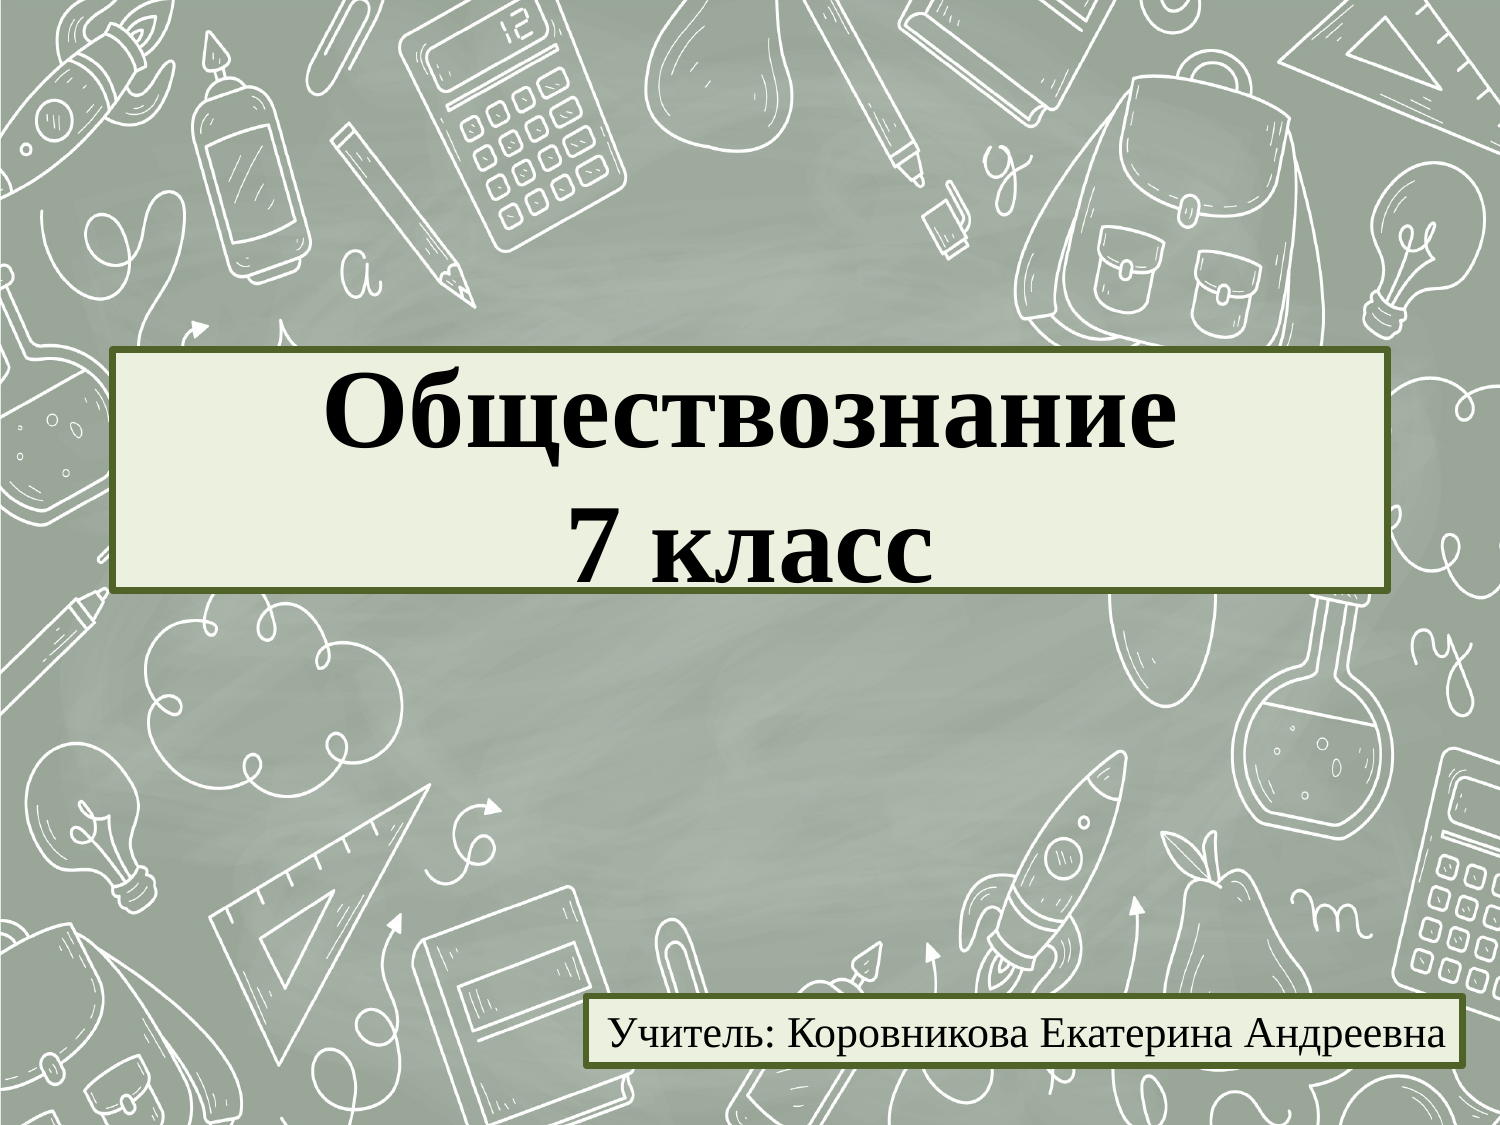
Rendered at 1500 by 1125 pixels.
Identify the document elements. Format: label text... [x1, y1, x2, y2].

title Обществознание 7 класс [112, 349, 1388, 591]
subtitle Учитель: Коровникова Екатерина Андреевна [585, 996, 1463, 1066]
